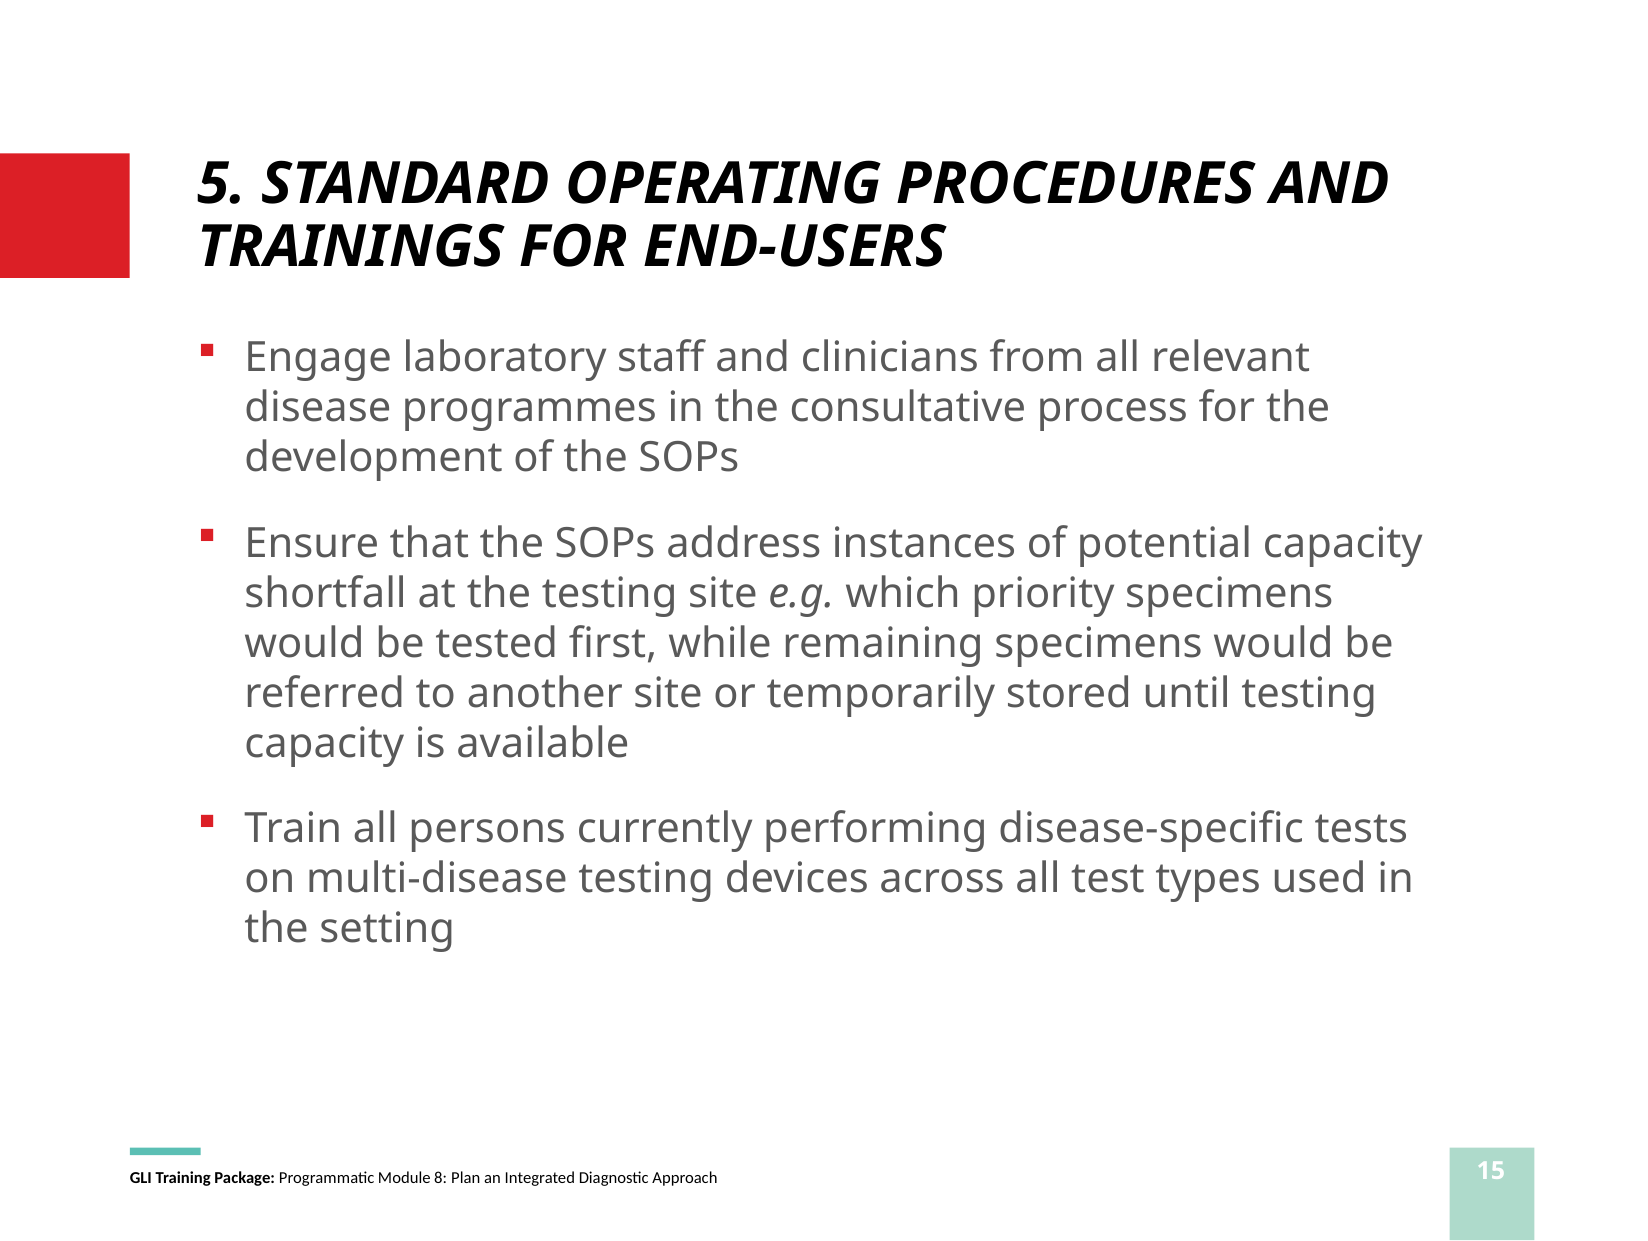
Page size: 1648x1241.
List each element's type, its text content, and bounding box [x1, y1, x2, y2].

title 5. STANDARD OPERATING PROCEDURES AND TRAININGS FOR END-USERS [197, 153, 1450, 278]
list Engage laboratory staff and clinicians from all relevant disease programmes in the consultative process for the development of the SOPs Ensure that the SOPs address instances of potential capacity shortfall at the testing site e.g. which priority specimens would be tested first, while remaining specimens would be referred to another site or temporarily stored until testing capacity is available Train all persons currently performing disease-specific tests on multi-disease testing devices across all test types used in the setting [197, 330, 1450, 1087]
